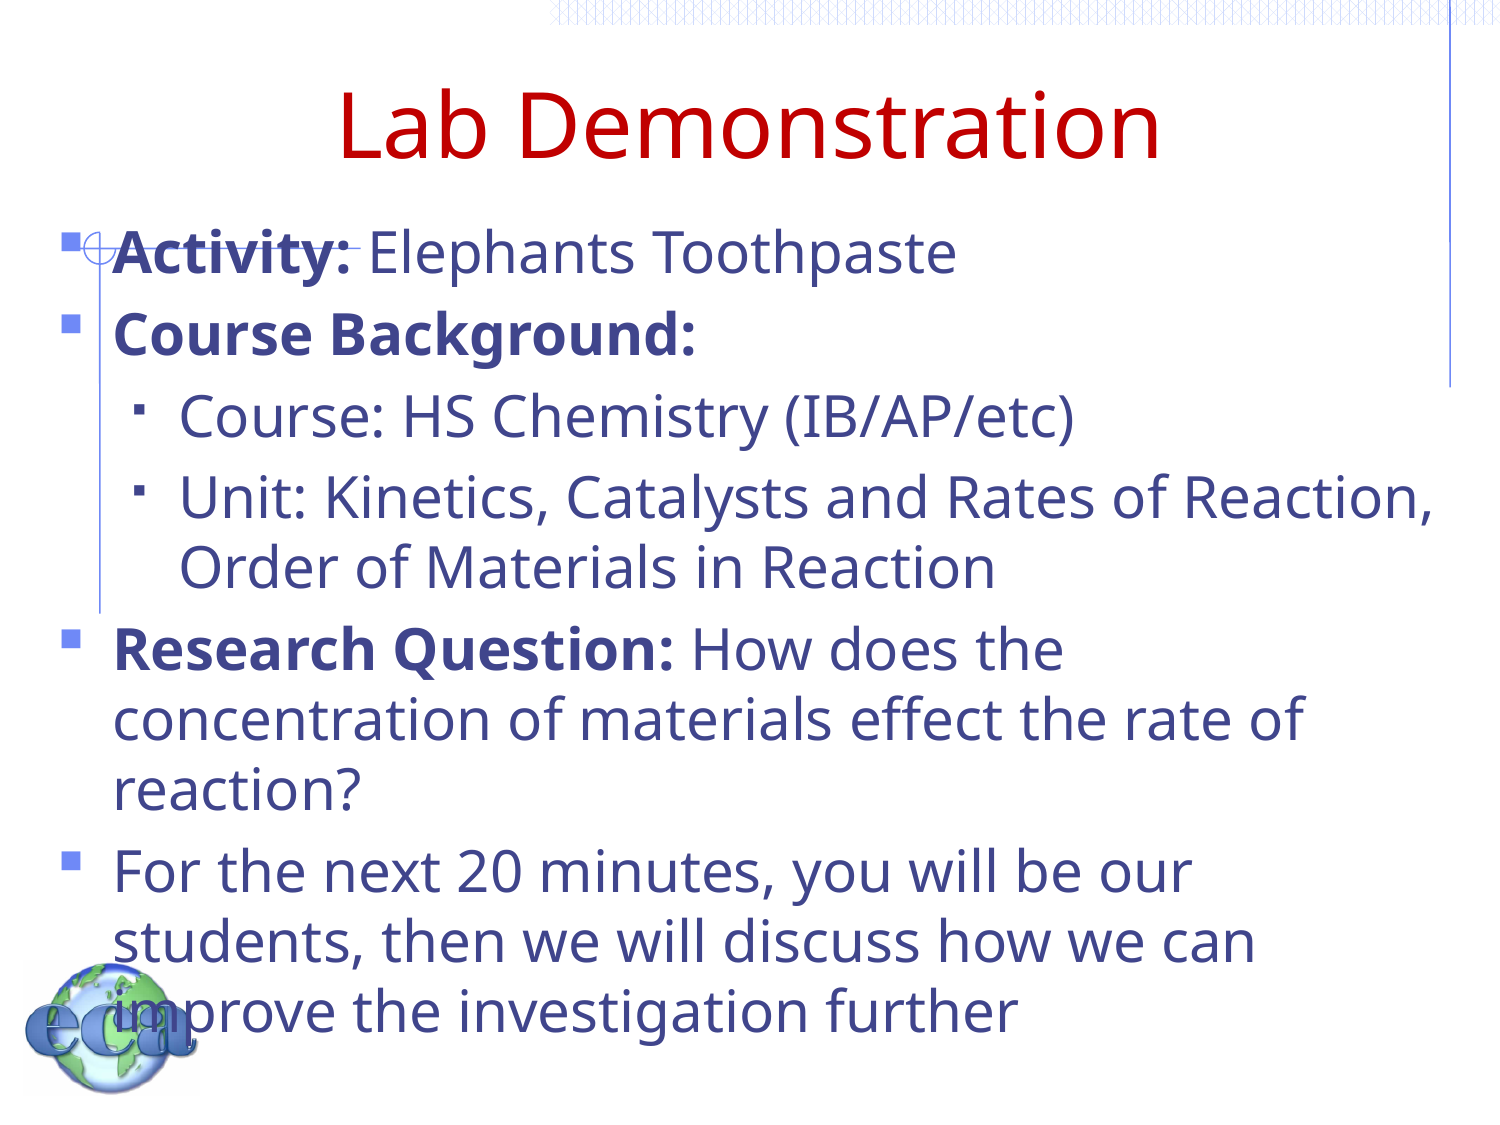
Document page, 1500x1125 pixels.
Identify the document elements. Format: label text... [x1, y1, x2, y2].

title Lab Demonstration [17, 49, 1483, 185]
picture [23, 960, 200, 1096]
list Activity: Elephants Toothpaste Course Background: Course: HS Chemistry (IB/AP/etc) Unit: Kinetics, Catalysts and Rates of Reaction, Order of Materials in Reaction Research Question: How does the concentration of materials effect the rate of reaction? For the next 20 minutes, you will be our students, then we will discuss how we can improve the investigation further [41, 207, 1471, 929]
